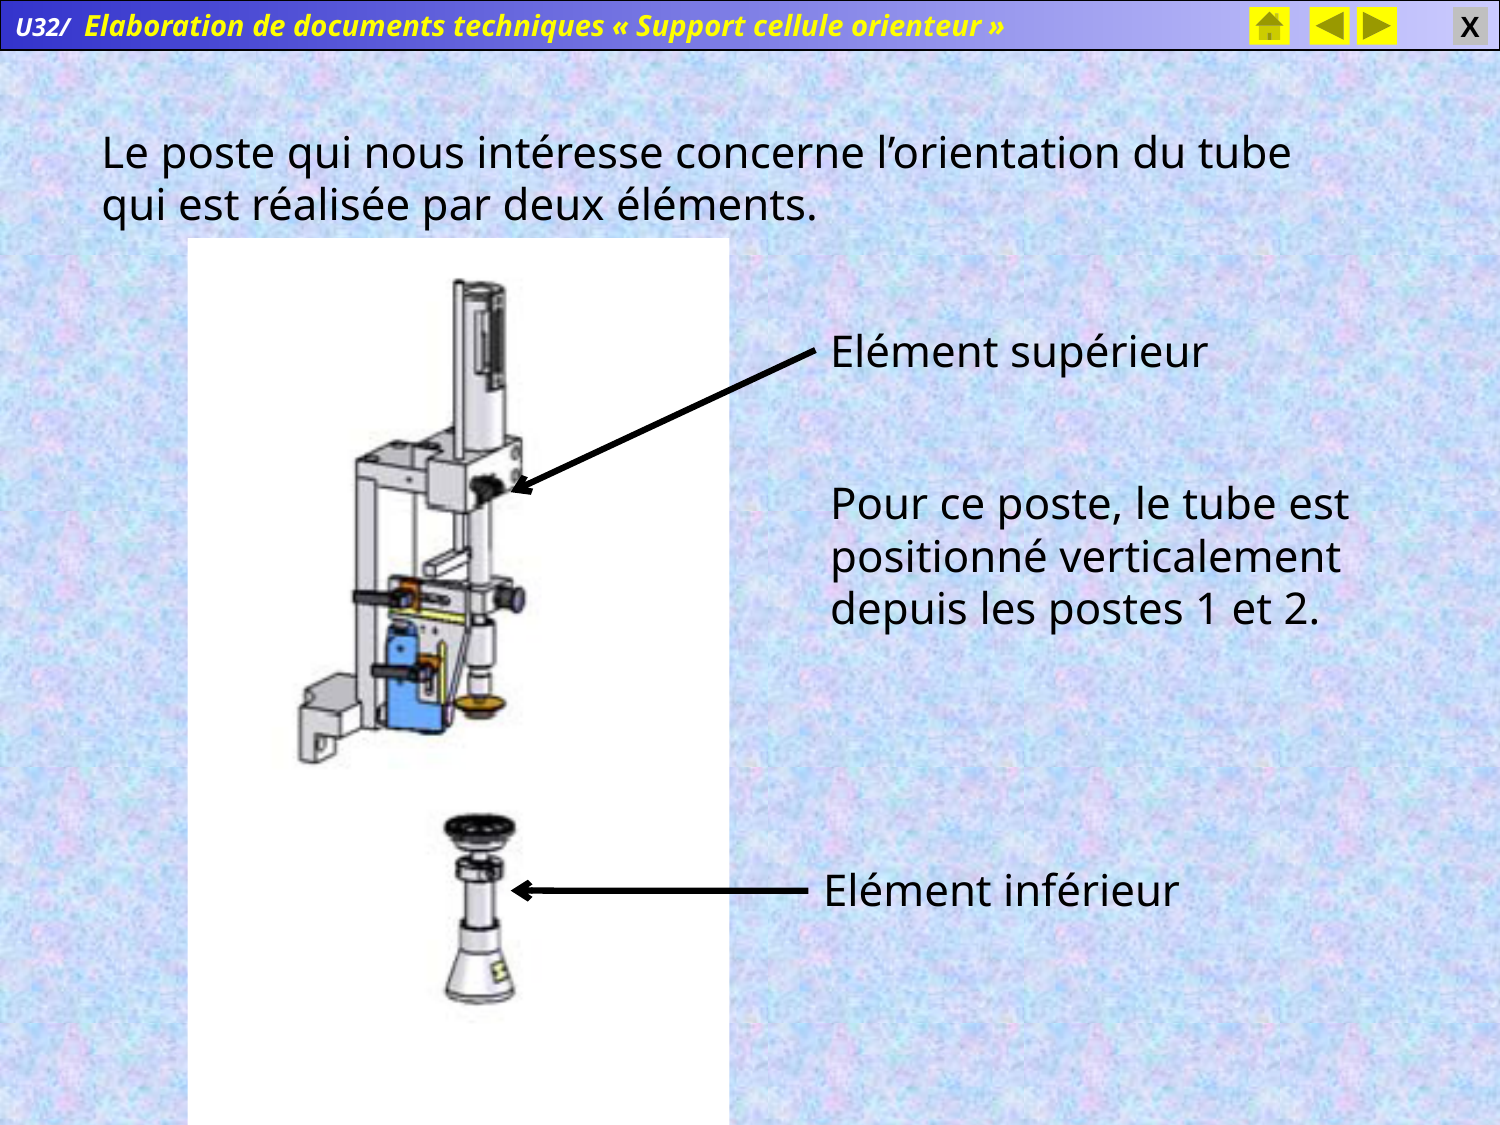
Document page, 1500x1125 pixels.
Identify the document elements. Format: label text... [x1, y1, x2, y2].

picture [0, 51, 1500, 1125]
text_box [1356, 7, 1397, 45]
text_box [510, 350, 816, 493]
text_box Le poste qui nous intéresse concerne l’orientation du tube qui est réalisée par deux éléments. [86, 117, 1350, 237]
text_box [1249, 7, 1290, 45]
text_box Elément supérieur [815, 316, 1357, 384]
text_box [1309, 7, 1350, 45]
text_box Pour ce poste, le tube est positionné verticalement depuis les postes 1 et 2. [815, 468, 1430, 641]
text_box Elément inférieur [808, 855, 1350, 923]
